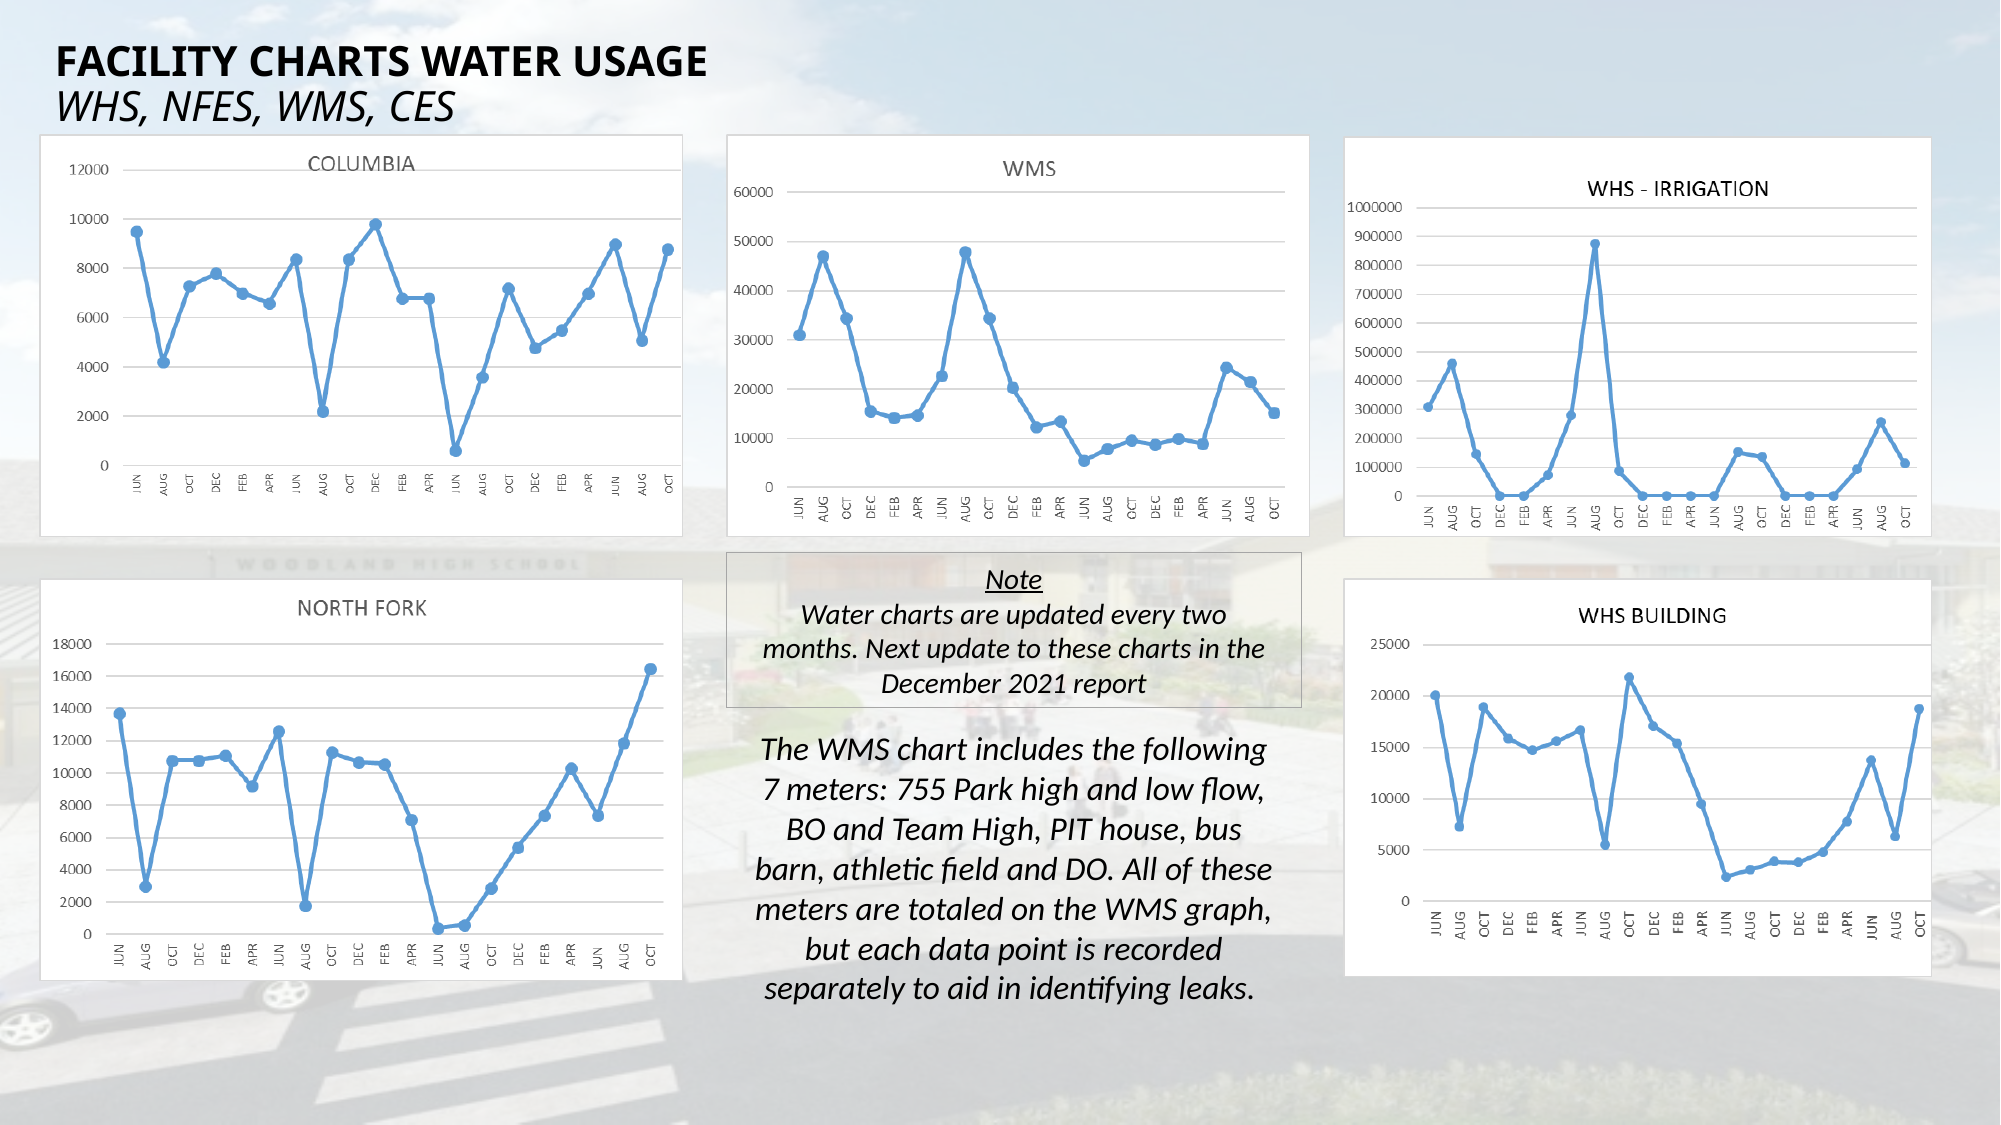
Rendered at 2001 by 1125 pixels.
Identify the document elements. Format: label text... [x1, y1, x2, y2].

picture [1343, 136, 1932, 537]
picture [1343, 578, 1932, 977]
picture [726, 134, 1310, 537]
text_box The WMS chart includes the following 7 meters: 755 Park high and low flow, BO and Team High, PIT house, bus barn, athletic field and DO. All of these meters are totaled on the WMS graph, but each data point is recorded separately to aid in identifying leaks. [734, 719, 1295, 1014]
picture [39, 578, 683, 981]
text_box Note Water charts are updated every two months. Next update to these charts in the December 2021 report [726, 552, 1302, 708]
picture [39, 134, 683, 537]
title FACILITY CHARTS WATER USAGE WHS, NFES, WMS, CES [39, 34, 1765, 137]
